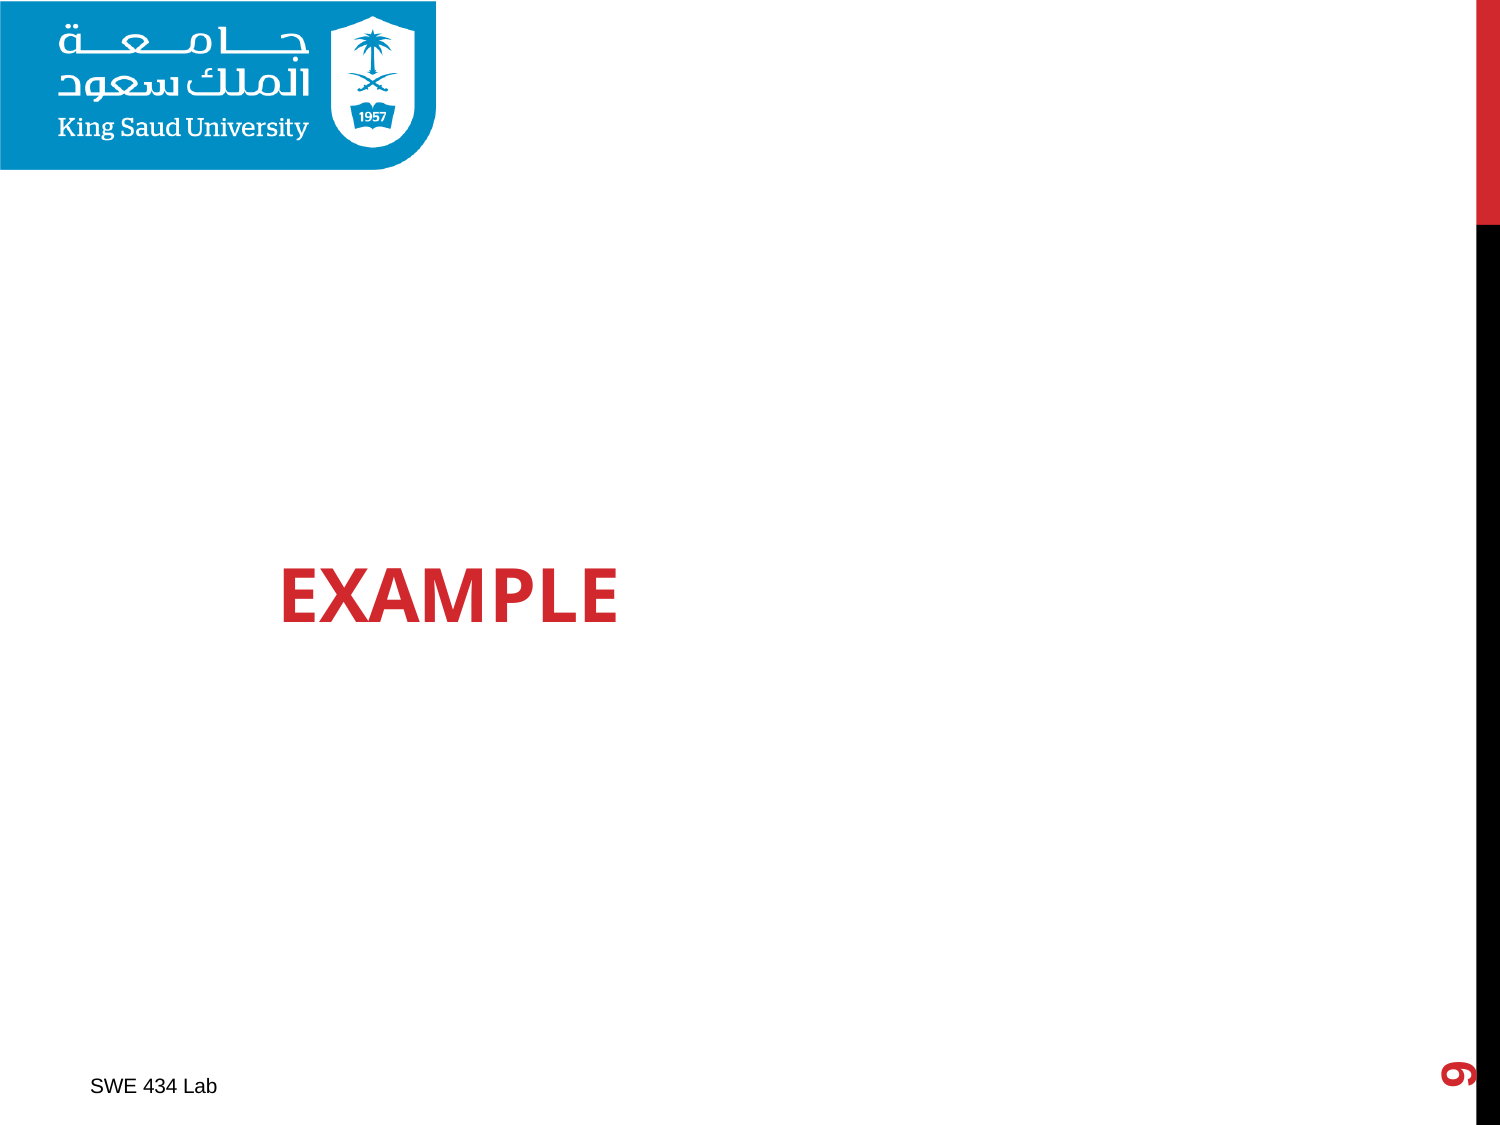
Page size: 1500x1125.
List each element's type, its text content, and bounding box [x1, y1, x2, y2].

text_box [0, 0, 438, 175]
text_box 9 [1433, 1058, 1489, 1091]
text_box EXAMPLE [275, 547, 673, 638]
footer SWE 434 Lab [87, 1074, 220, 1125]
